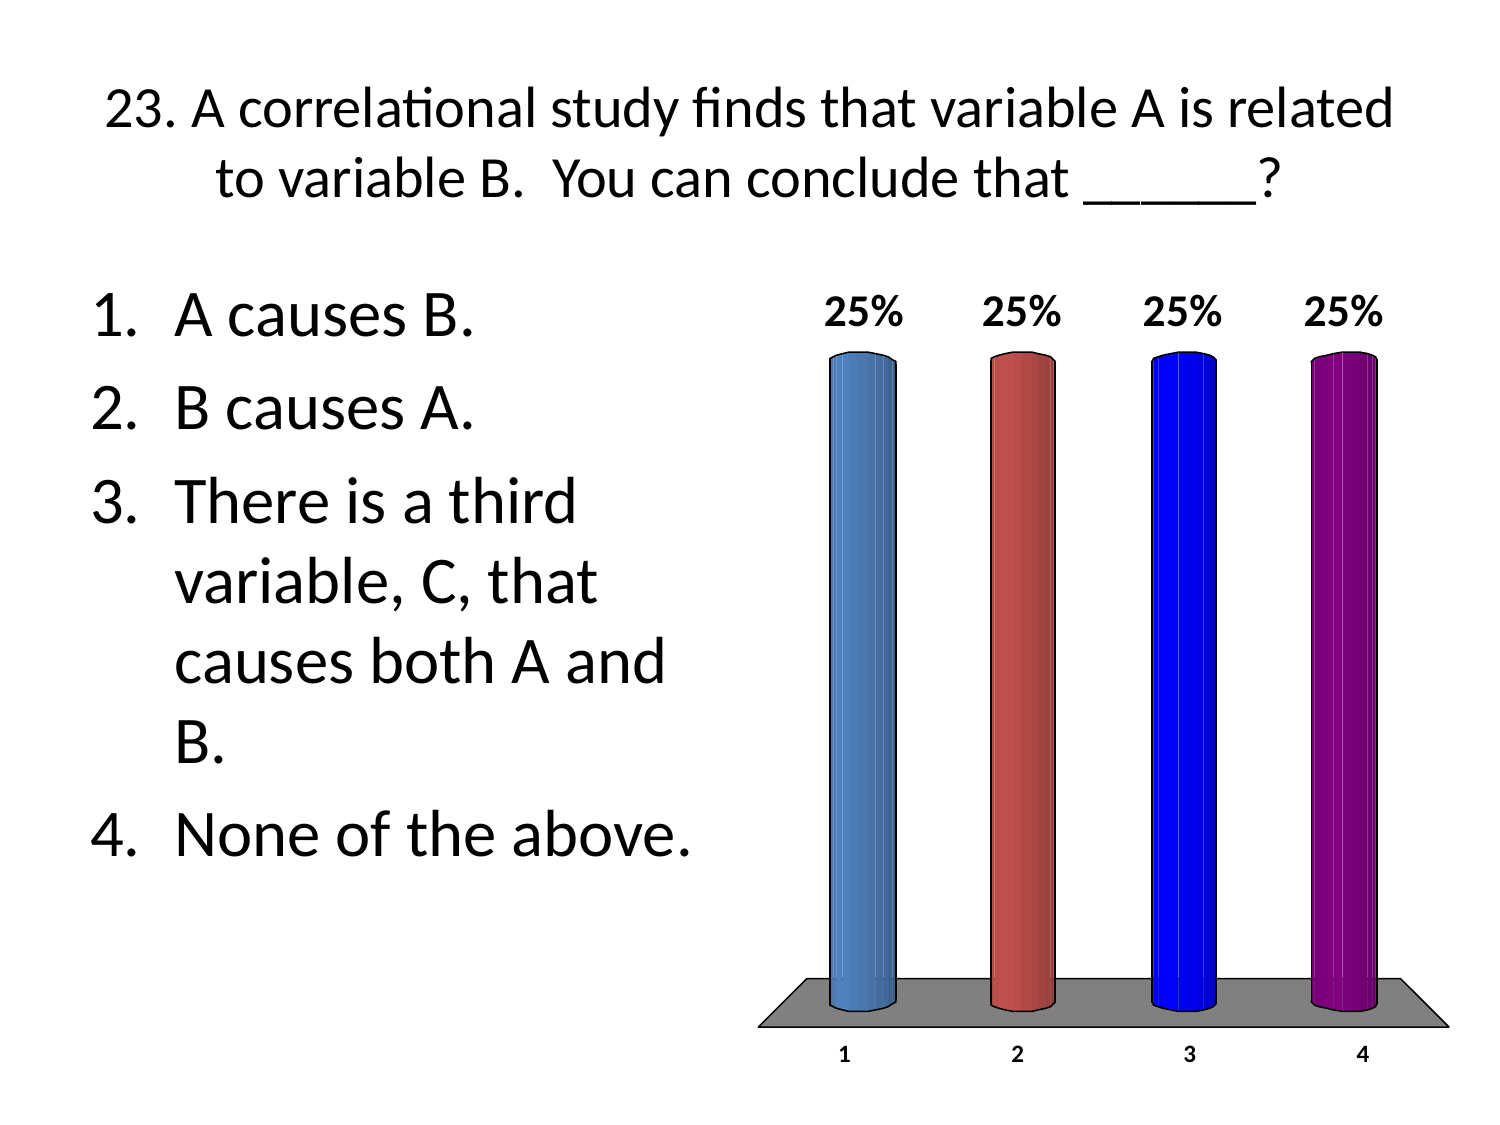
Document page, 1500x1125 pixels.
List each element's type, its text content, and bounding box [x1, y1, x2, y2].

list A causes B. B causes A. There is a third variable, C, that causes both A and B. None of the above. [75, 262, 750, 1005]
title 23. A correlational study finds that variable A is related to variable B. You can conclude that ______? [75, 45, 1425, 233]
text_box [739, 270, 1490, 1115]
